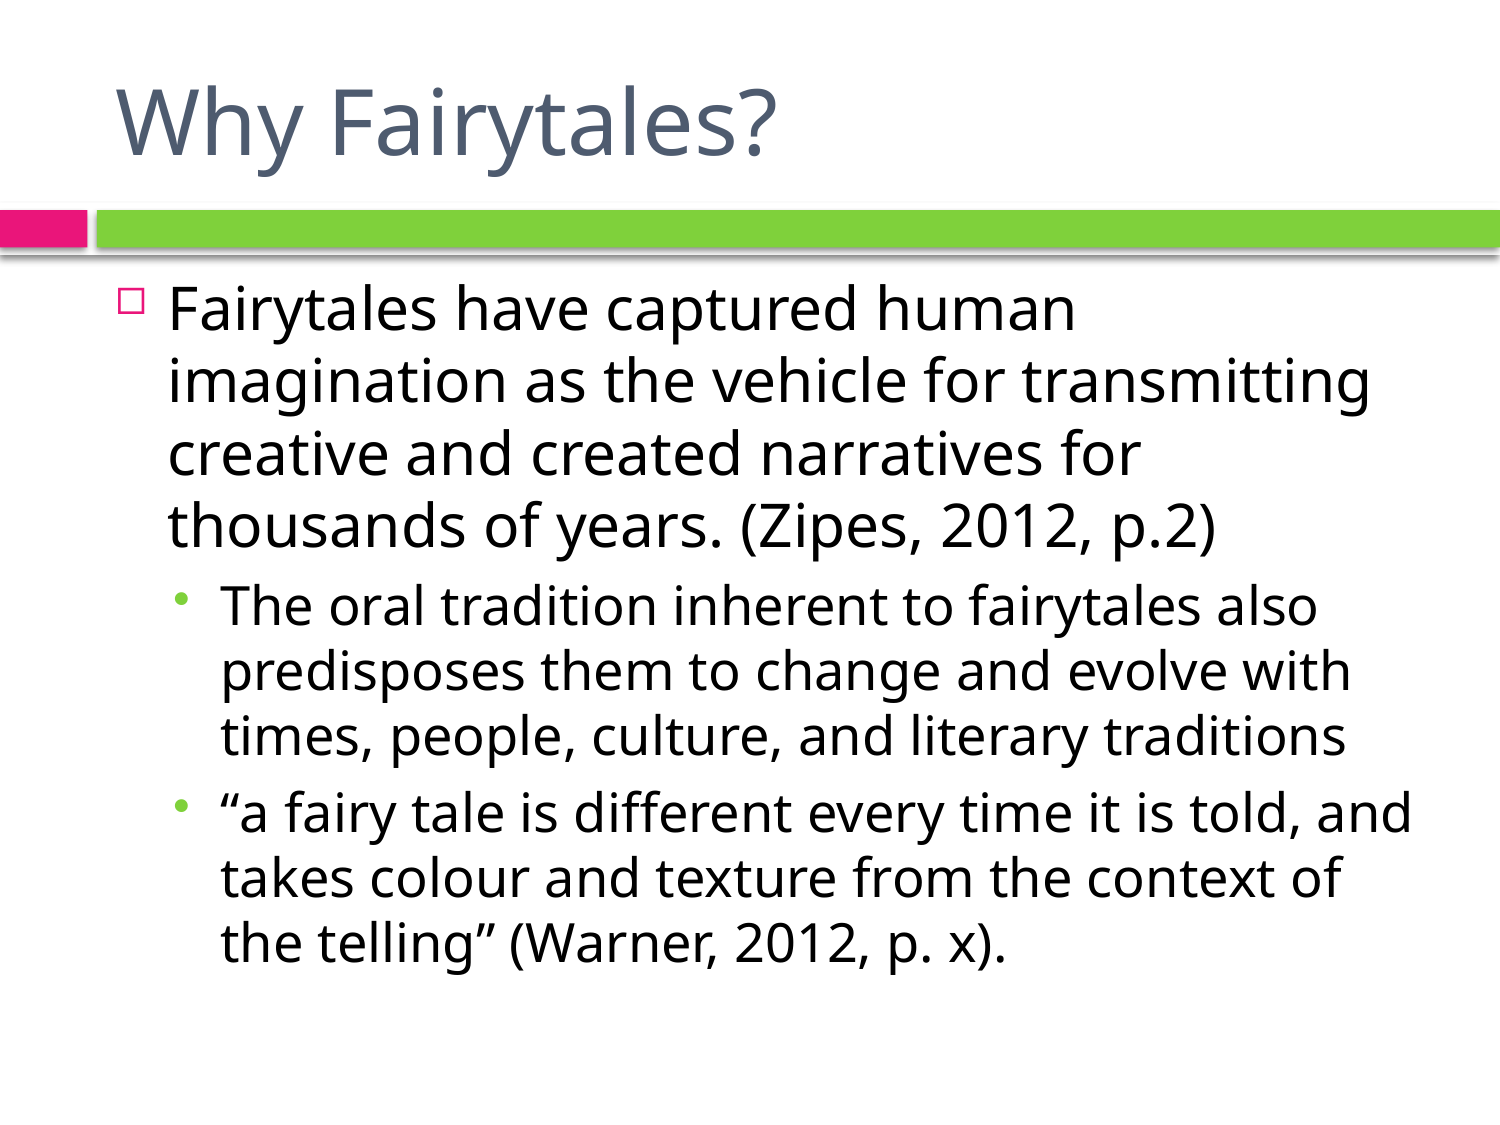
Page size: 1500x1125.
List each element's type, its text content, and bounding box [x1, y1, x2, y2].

list Fairytales have captured human imagination as the vehicle for transmitting creative and created narratives for thousands of years. (Zipes, 2012, p.2) The oral tradition inherent to fairytales also predisposes them to change and evolve with times, people, culture, and literary traditions “a fairy tale is different every time it is told, and takes colour and texture from the context of the telling” (Warner, 2012, p. x). [100, 262, 1438, 1100]
title Why Fairytales? [100, 37, 1438, 200]
